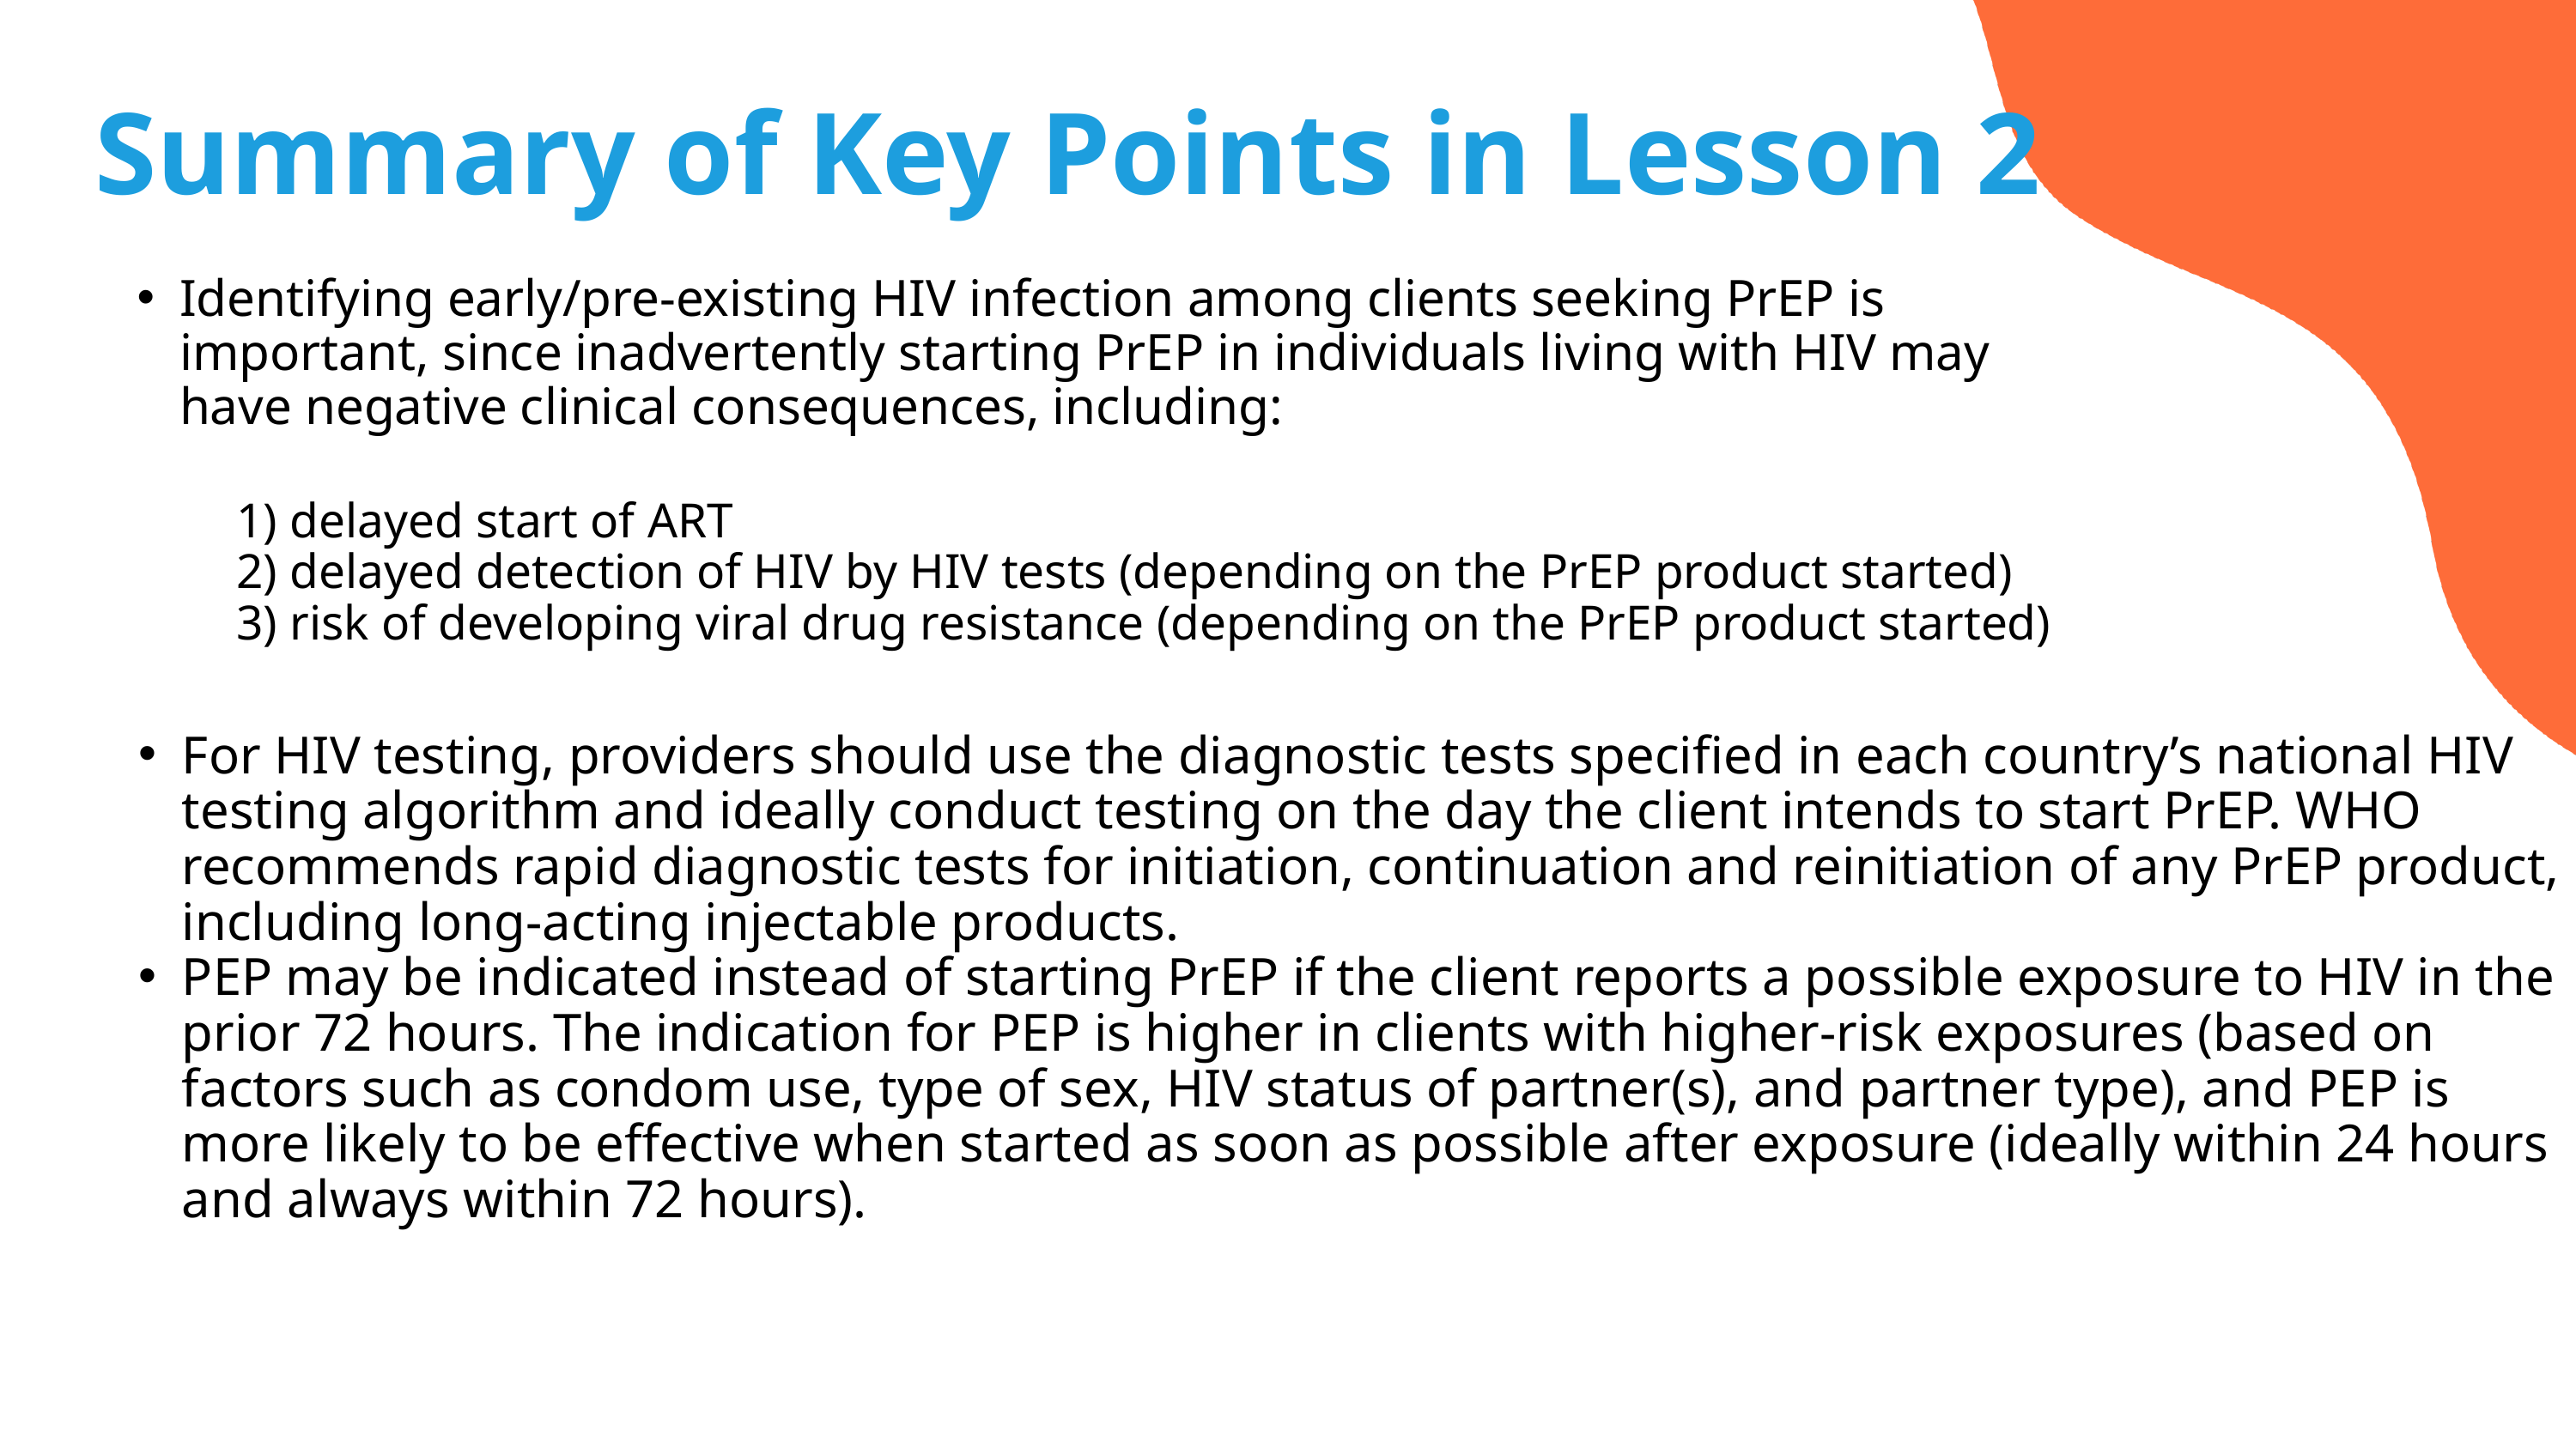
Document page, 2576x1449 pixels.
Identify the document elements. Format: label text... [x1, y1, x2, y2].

text_box Identifying early/pre-existing HIV infection among clients seeking PrEP is important, since inadvertently starting PrEP in individuals living with HIV may have negative clinical consequences, including: [94, 272, 2104, 435]
text_box 1) delayed start of ART 2) delayed detection of HIV by HIV tests (depending on the PrEP product started) 3) risk of developing viral drug resistance (depending on the PrEP product started) [236, 495, 2245, 650]
text_box [1801, 0, 2576, 728]
text_box Summary of Key Points in Lesson 2 [94, 58, 2278, 217]
text_box For HIV testing, providers should use the diagnostic tests specified in each country’s national HIV testing algorithm and ideally conduct testing on the day the client intends to start PrEP. WHO recommends rapid diagnostic tests for initiation, continuation and reinitiation of any PrEP product, including long-acting injectable products. PEP may be indicated instead of starting PrEP if the client reports a possible exposure to HIV in the prior 72 hours. The indication for PEP is higher in clients with higher-risk exposures (based on factors such as condom use, type of sex, HIV status of partner(s), and partner type), and PEP is more likely to be effective when started as soon as possible after exposure (ideally within 24 hours and always within 72 hours). [94, 728, 2576, 1283]
